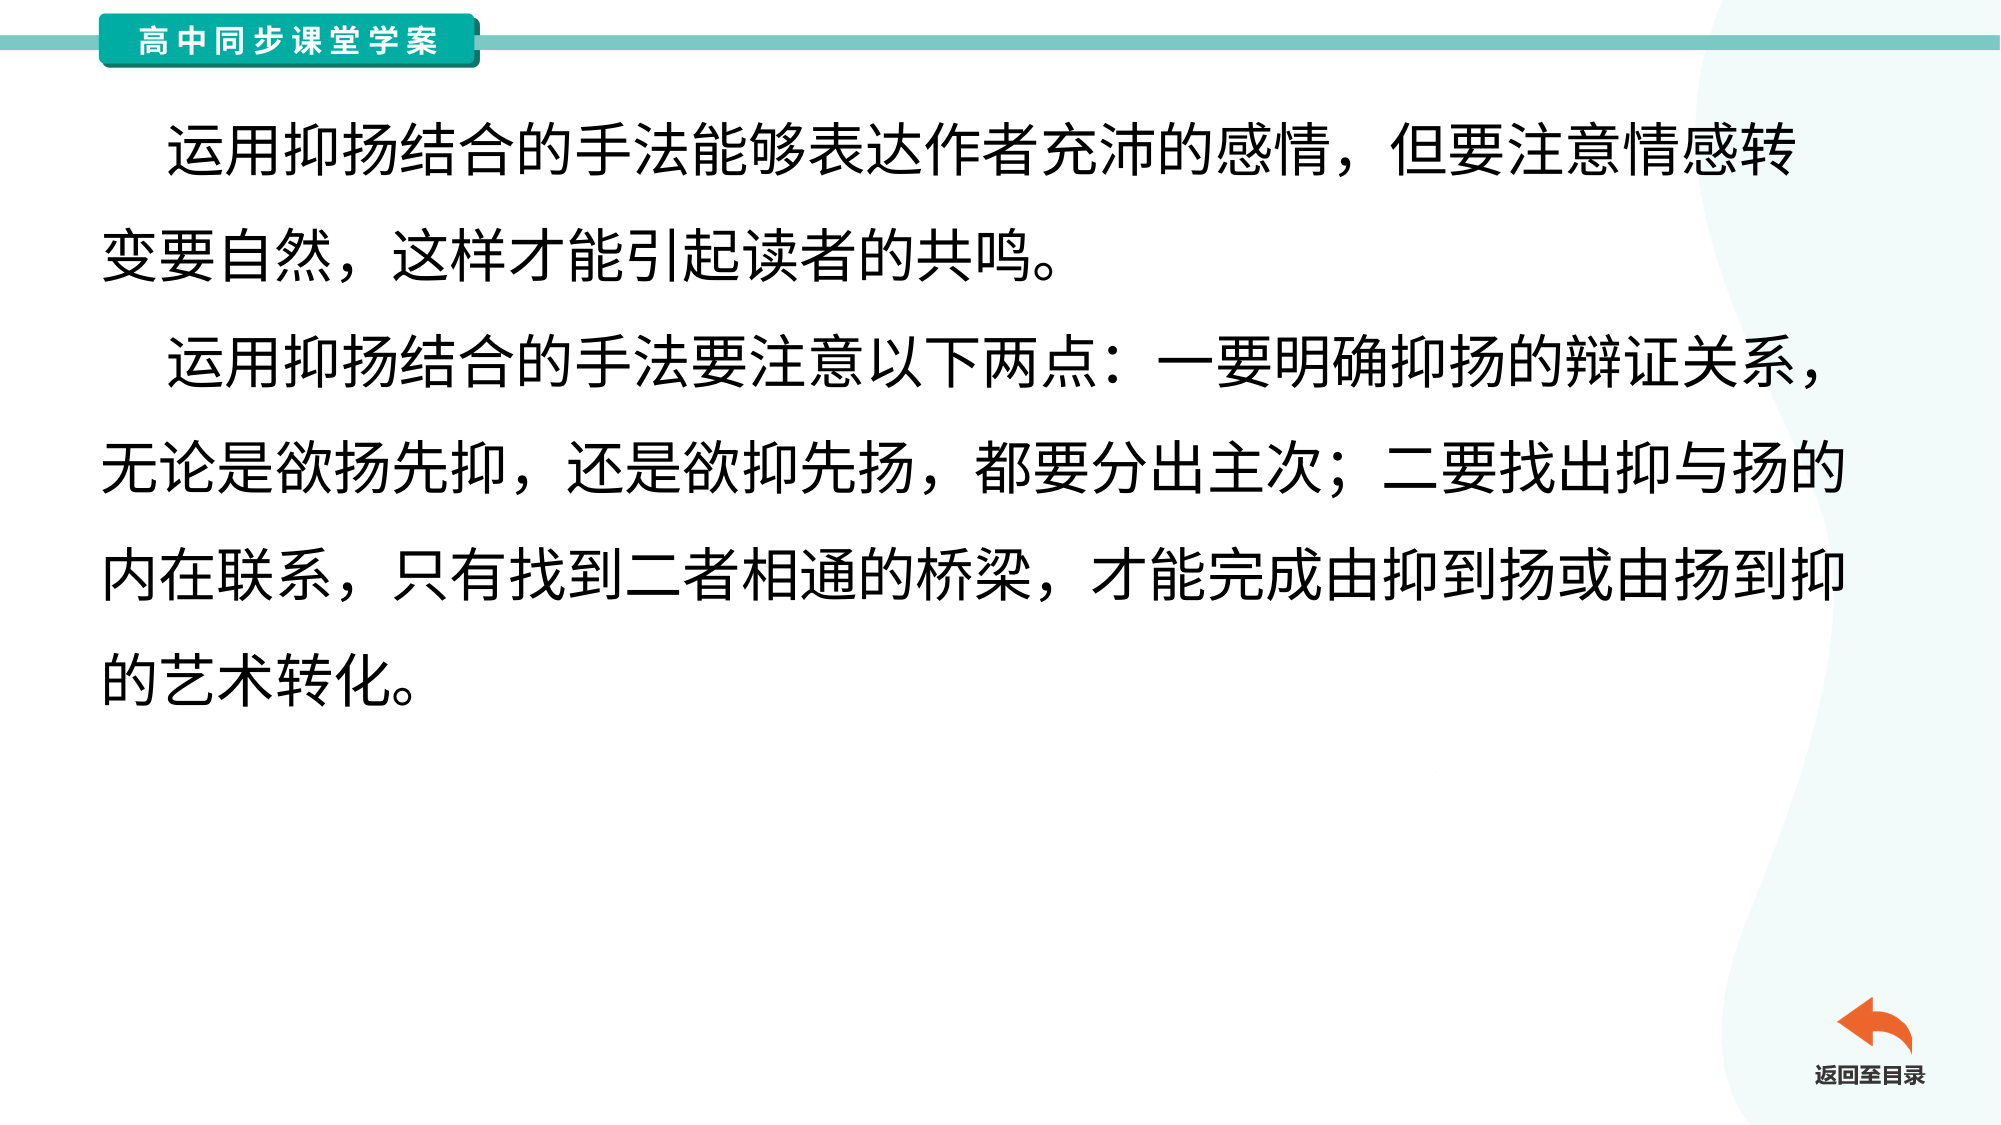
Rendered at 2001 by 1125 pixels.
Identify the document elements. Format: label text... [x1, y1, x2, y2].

picture [0, 0, 2000, 1125]
text_box 运用抑扬结合的手法能够表达作者充沛的感情，但要注意情感转 变要自然，这样才能引起读者的共鸣。 运用抑扬结合的手法要注意以下两点：一要明确抑扬的辩证关系， 无论是欲扬先抑，还是欲抑先扬，都要分出主次；二要找出抑与扬的 内在联系，只有找到二者相通的桥梁，才能完成由抑到扬或由扬到抑 的艺术转化。 [100, 76, 1899, 715]
